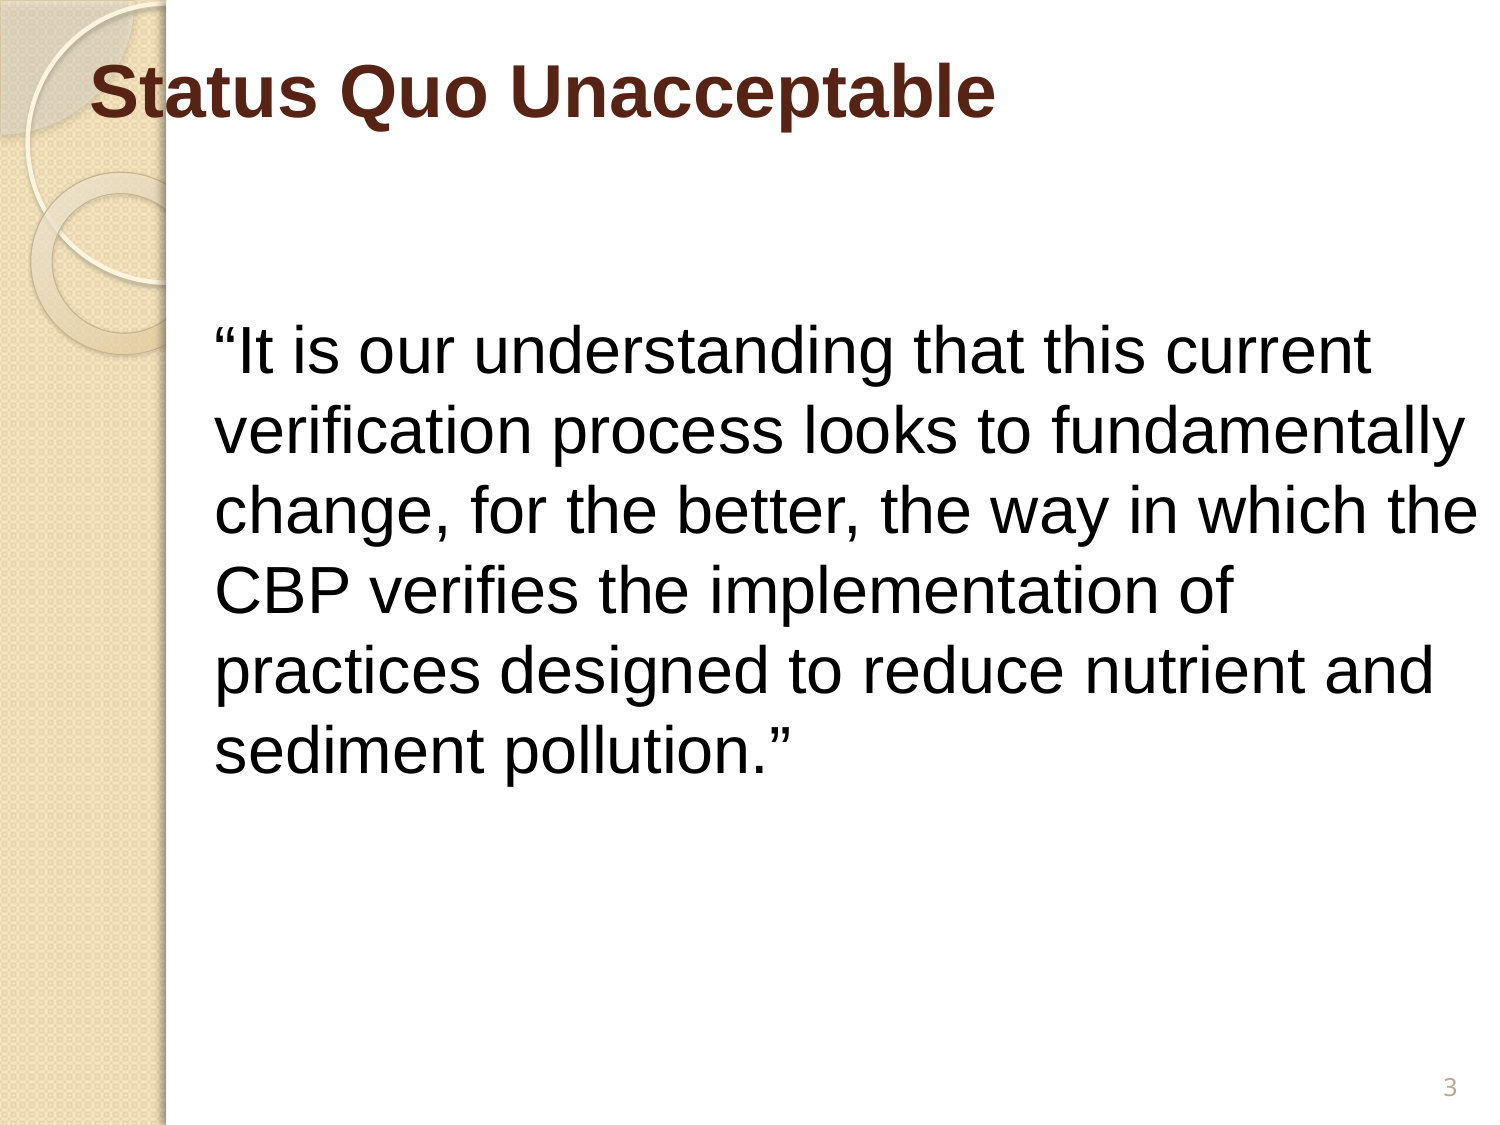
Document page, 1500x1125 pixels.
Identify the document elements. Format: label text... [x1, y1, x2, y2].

text_box “It is our understanding that this current verification process looks to fundamentally change, for the better, the way in which the CBP verifies the implementation of practices designed to reduce nutrient and sediment pollution.” [200, 299, 1500, 795]
slide_number 3 [1413, 1034, 1488, 1113]
title Status Quo Unacceptable [75, 0, 1425, 175]
